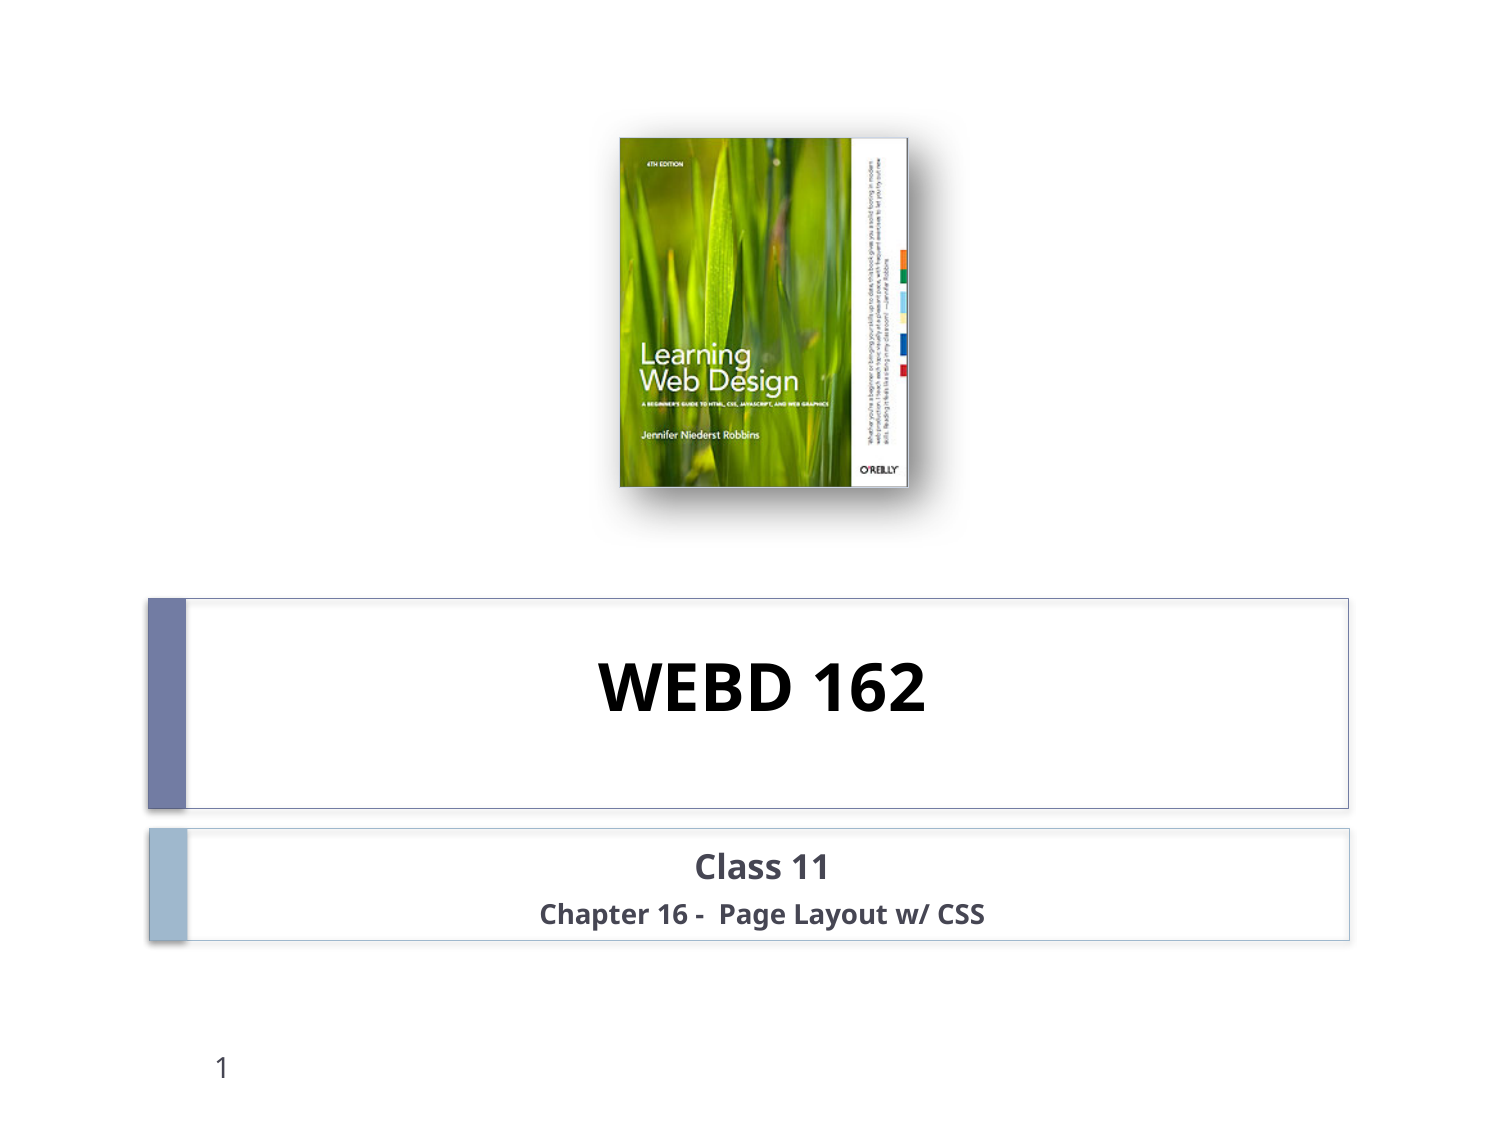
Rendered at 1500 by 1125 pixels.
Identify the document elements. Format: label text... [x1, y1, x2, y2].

title WEBD 162 [200, 637, 1325, 800]
picture [618, 137, 908, 488]
slide_number 1 [199, 1042, 400, 1103]
subtitle Class 11 Chapter 16 - Page Layout w/ CSS [200, 837, 1325, 938]
